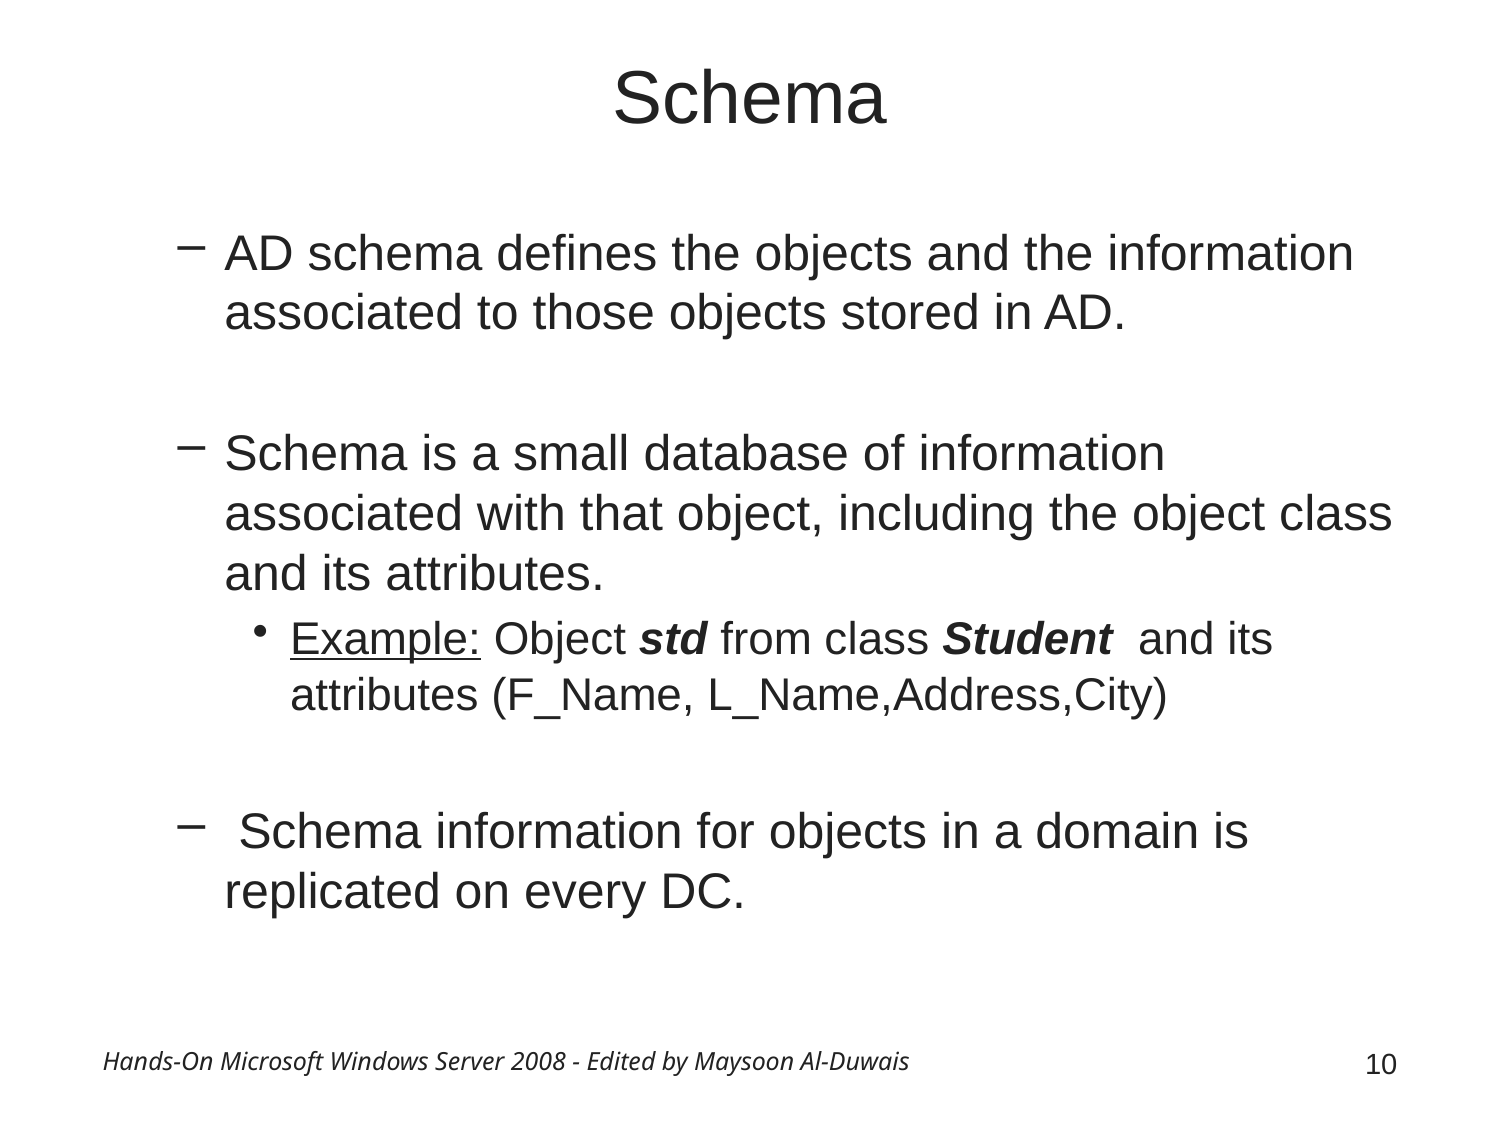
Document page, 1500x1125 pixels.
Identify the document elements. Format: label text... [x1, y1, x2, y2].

list AD schema defines the objects and the information associated to those objects stored in AD. Schema is a small database of information associated with that object, including the object class and its attributes. Example: Object std from class Student and its attributes (F_Name, L_Name,Address,City) Schema information for objects in a domain is replicated on every DC. [87, 212, 1413, 963]
title Schema [87, 0, 1413, 188]
slide_number 10 [1074, 1037, 1413, 1101]
footer Hands-On Microsoft Windows Server 2008 - Edited by Maysoon Al-Duwais [87, 1037, 1051, 1101]
